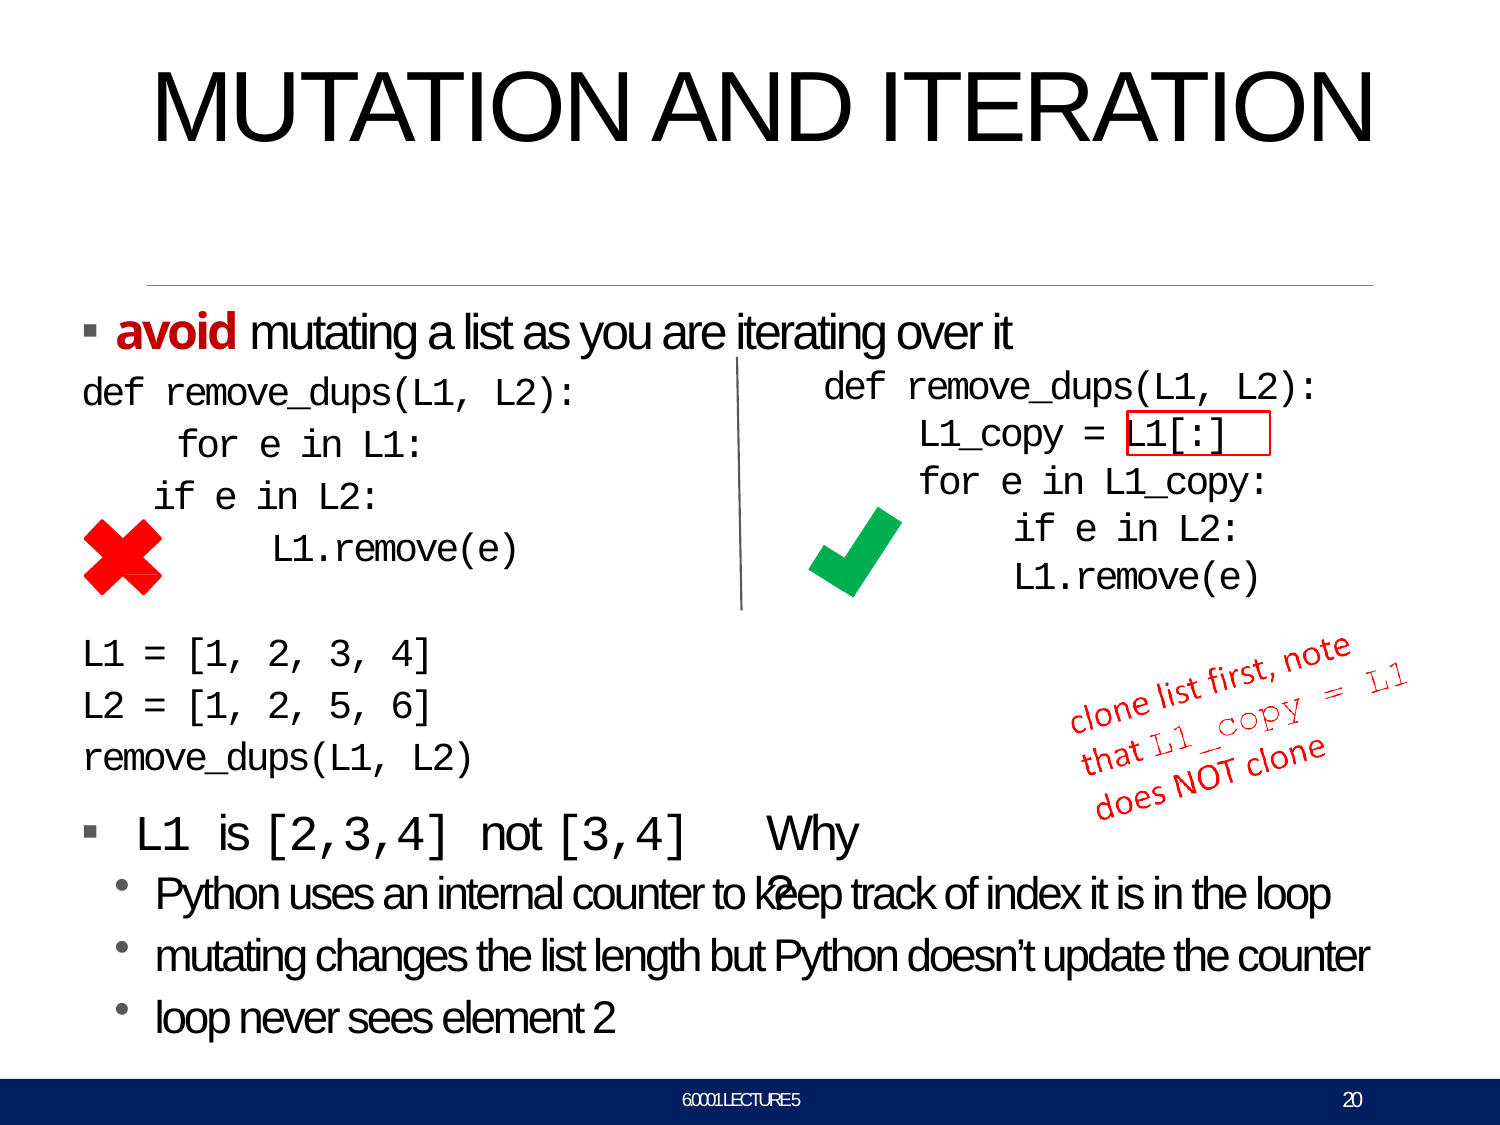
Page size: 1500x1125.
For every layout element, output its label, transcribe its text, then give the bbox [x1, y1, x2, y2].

title MUTATION AND ITERATION [147, 47, 1500, 238]
text_box Why? [763, 798, 884, 854]
text_box avoid mutating a list as you are iterating over it [79, 297, 1071, 360]
text_box [1127, 411, 1271, 456]
text_box L1_copy = L1[:] [915, 404, 1276, 452]
text_box def remove_dups(L1, L2): [820, 357, 1394, 408]
slide_number 20 [1338, 1088, 1369, 1125]
text_box def remove_dups(L1, L2): for e in L1: if e in L2: L1.remove(e) [79, 358, 653, 570]
text_box for e in L1_copy: if e in L2: L1.remove(e) [915, 452, 1394, 597]
text_box [84, 520, 161, 595]
text_box L1 is [2,3,4] not [3,4] [79, 798, 739, 861]
text_box Python uses an internal counter to keep track of index it is in the loop mutating changes the list length but Python doesn’t update the counter loop never sees element 2 [112, 854, 1488, 1043]
text_box [1071, 638, 1408, 820]
text_box L1 = [1, 2, 3, 4] L2 = [1, 2, 5, 6] remove_dups(L1, L2) [79, 620, 534, 779]
footer 6.0001 LECTURE 5 [679, 1090, 821, 1125]
